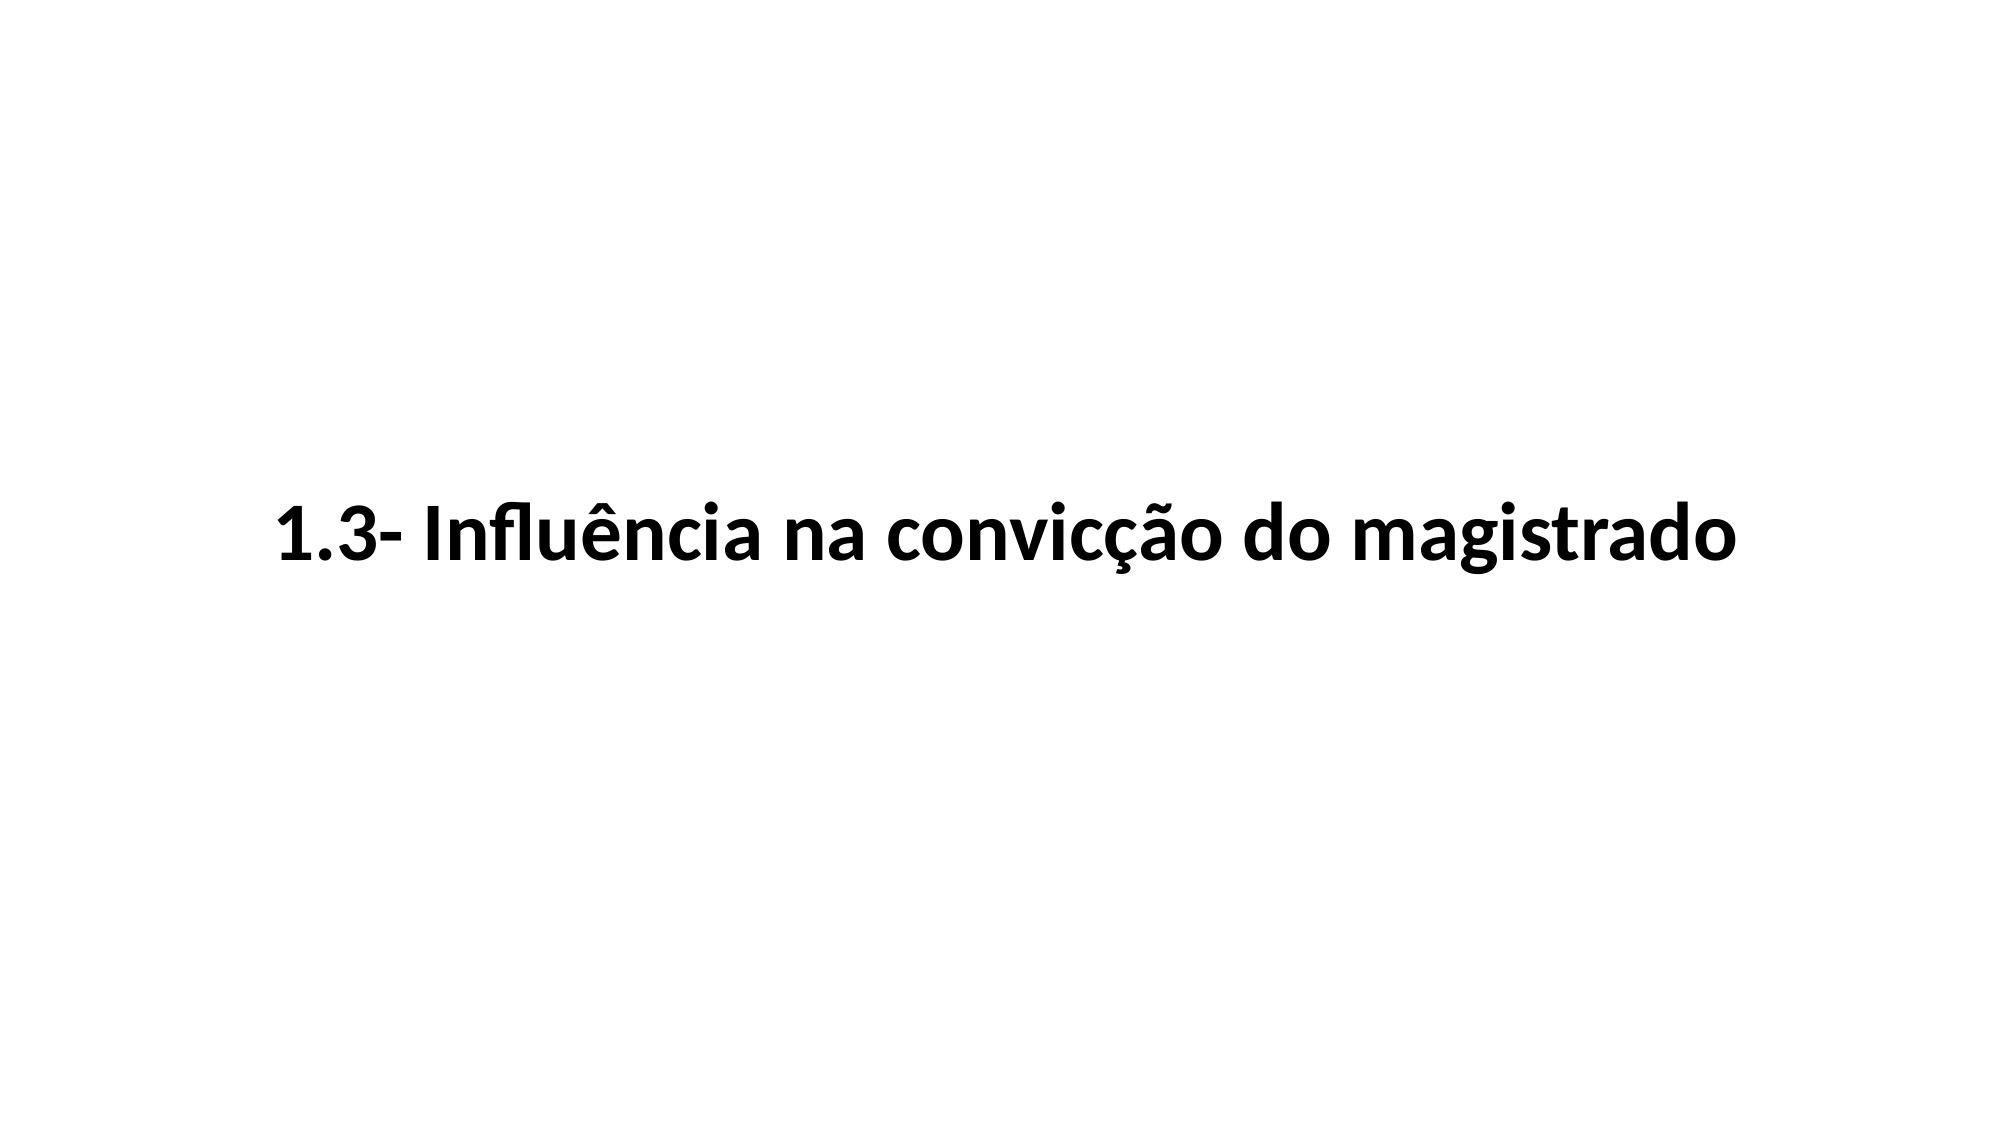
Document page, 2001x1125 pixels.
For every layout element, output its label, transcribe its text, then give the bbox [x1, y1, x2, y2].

text_box 1.3- Influência na convicção do magistrado [34, 32, 1977, 585]
